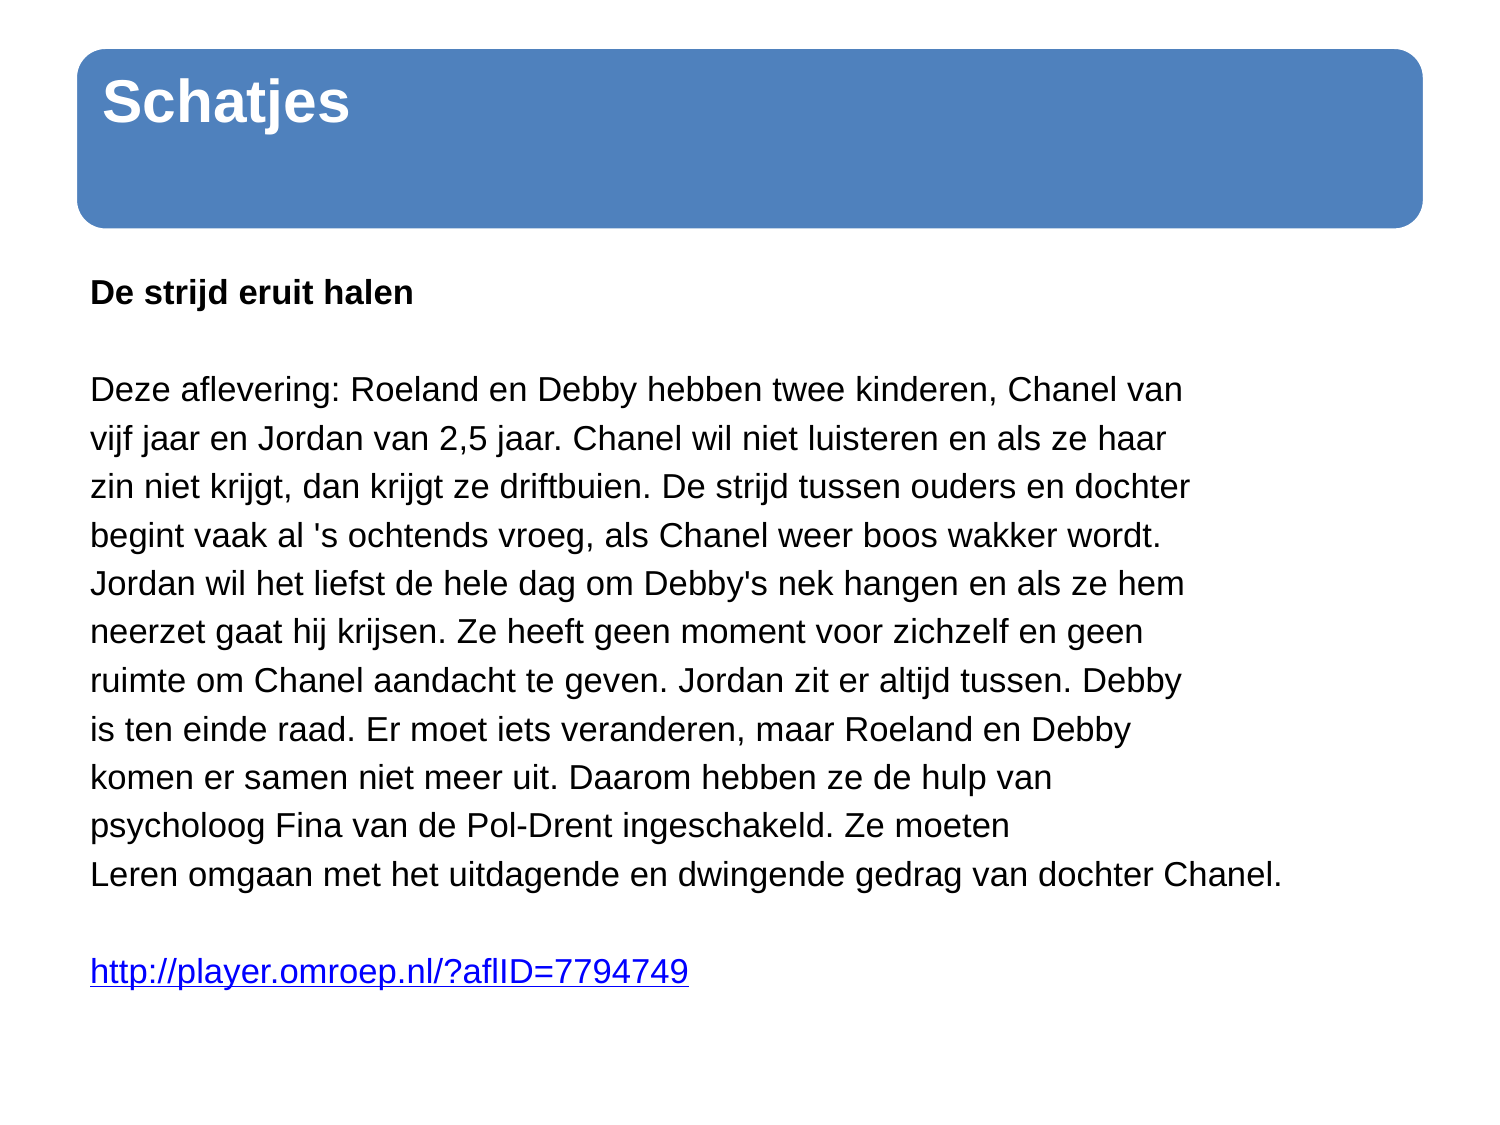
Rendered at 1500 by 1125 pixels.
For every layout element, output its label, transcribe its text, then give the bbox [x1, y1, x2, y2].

list De strijd eruit halen Deze aflevering: Roeland en Debby hebben twee kinderen, Chanel van vijf jaar en Jordan van 2,5 jaar. Chanel wil niet luisteren en als ze haar zin niet krijgt, dan krijgt ze driftbuien. De strijd tussen ouders en dochter begint vaak al 's ochtends vroeg, als Chanel weer boos wakker wordt. Jordan wil het liefst de hele dag om Debby's nek hangen en als ze hem neerzet gaat hij krijsen. Ze heeft geen moment voor zichzelf en geen ruimte om Chanel aandacht te geven. Jordan zit er altijd tussen. Debby is ten einde raad. Er moet iets veranderen, maar Roeland en Debby komen er samen niet meer uit. Daarom hebben ze de hulp van psycholoog Fina van de Pol-Drent ingeschakeld. Ze moeten Leren omgaan met het uitdagende en dwingende gedrag van dochter Chanel. http://player.omroep.nl/?aflID=7794749 [75, 262, 1425, 1005]
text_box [74, 44, 1426, 233]
